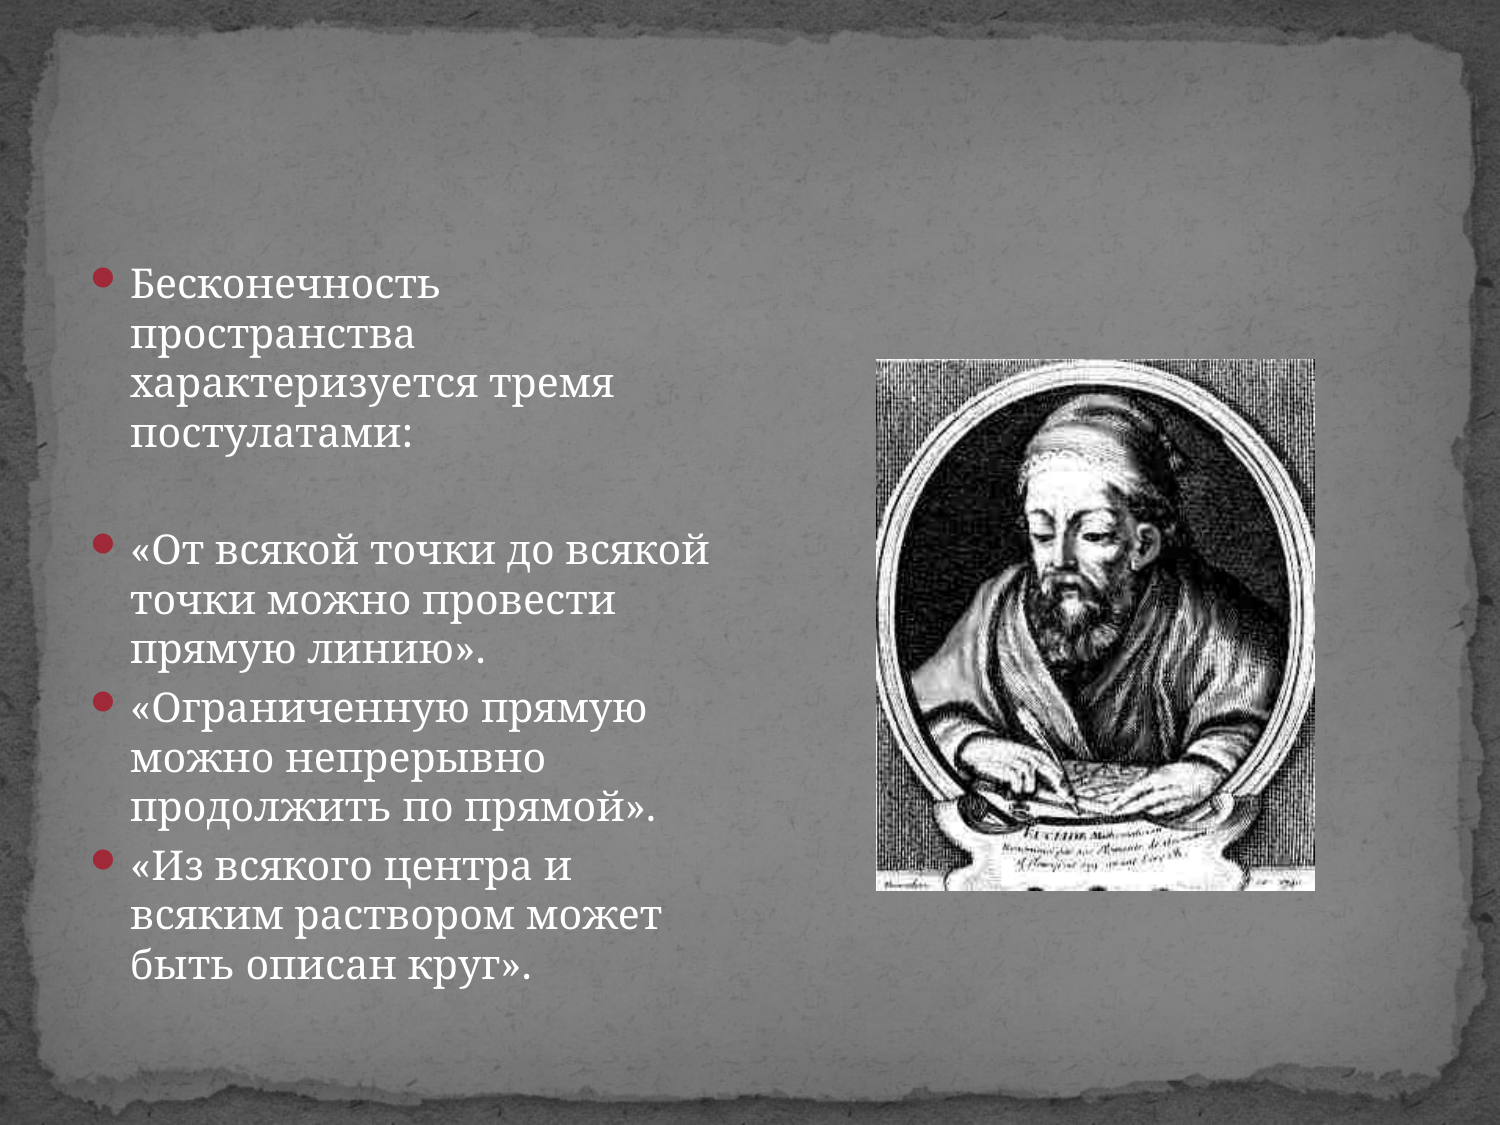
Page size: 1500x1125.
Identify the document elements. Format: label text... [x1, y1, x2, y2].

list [879, 362, 1313, 888]
list Бесконечность пространства характеризуется тремя постулатами: «От всякой точки до всякой точки можно провести прямую линию». «Ограниченную прямую можно непрерывно продолжить по прямой». «Из всякого центра и всяким раствором может быть описан круг». [74, 249, 742, 1001]
